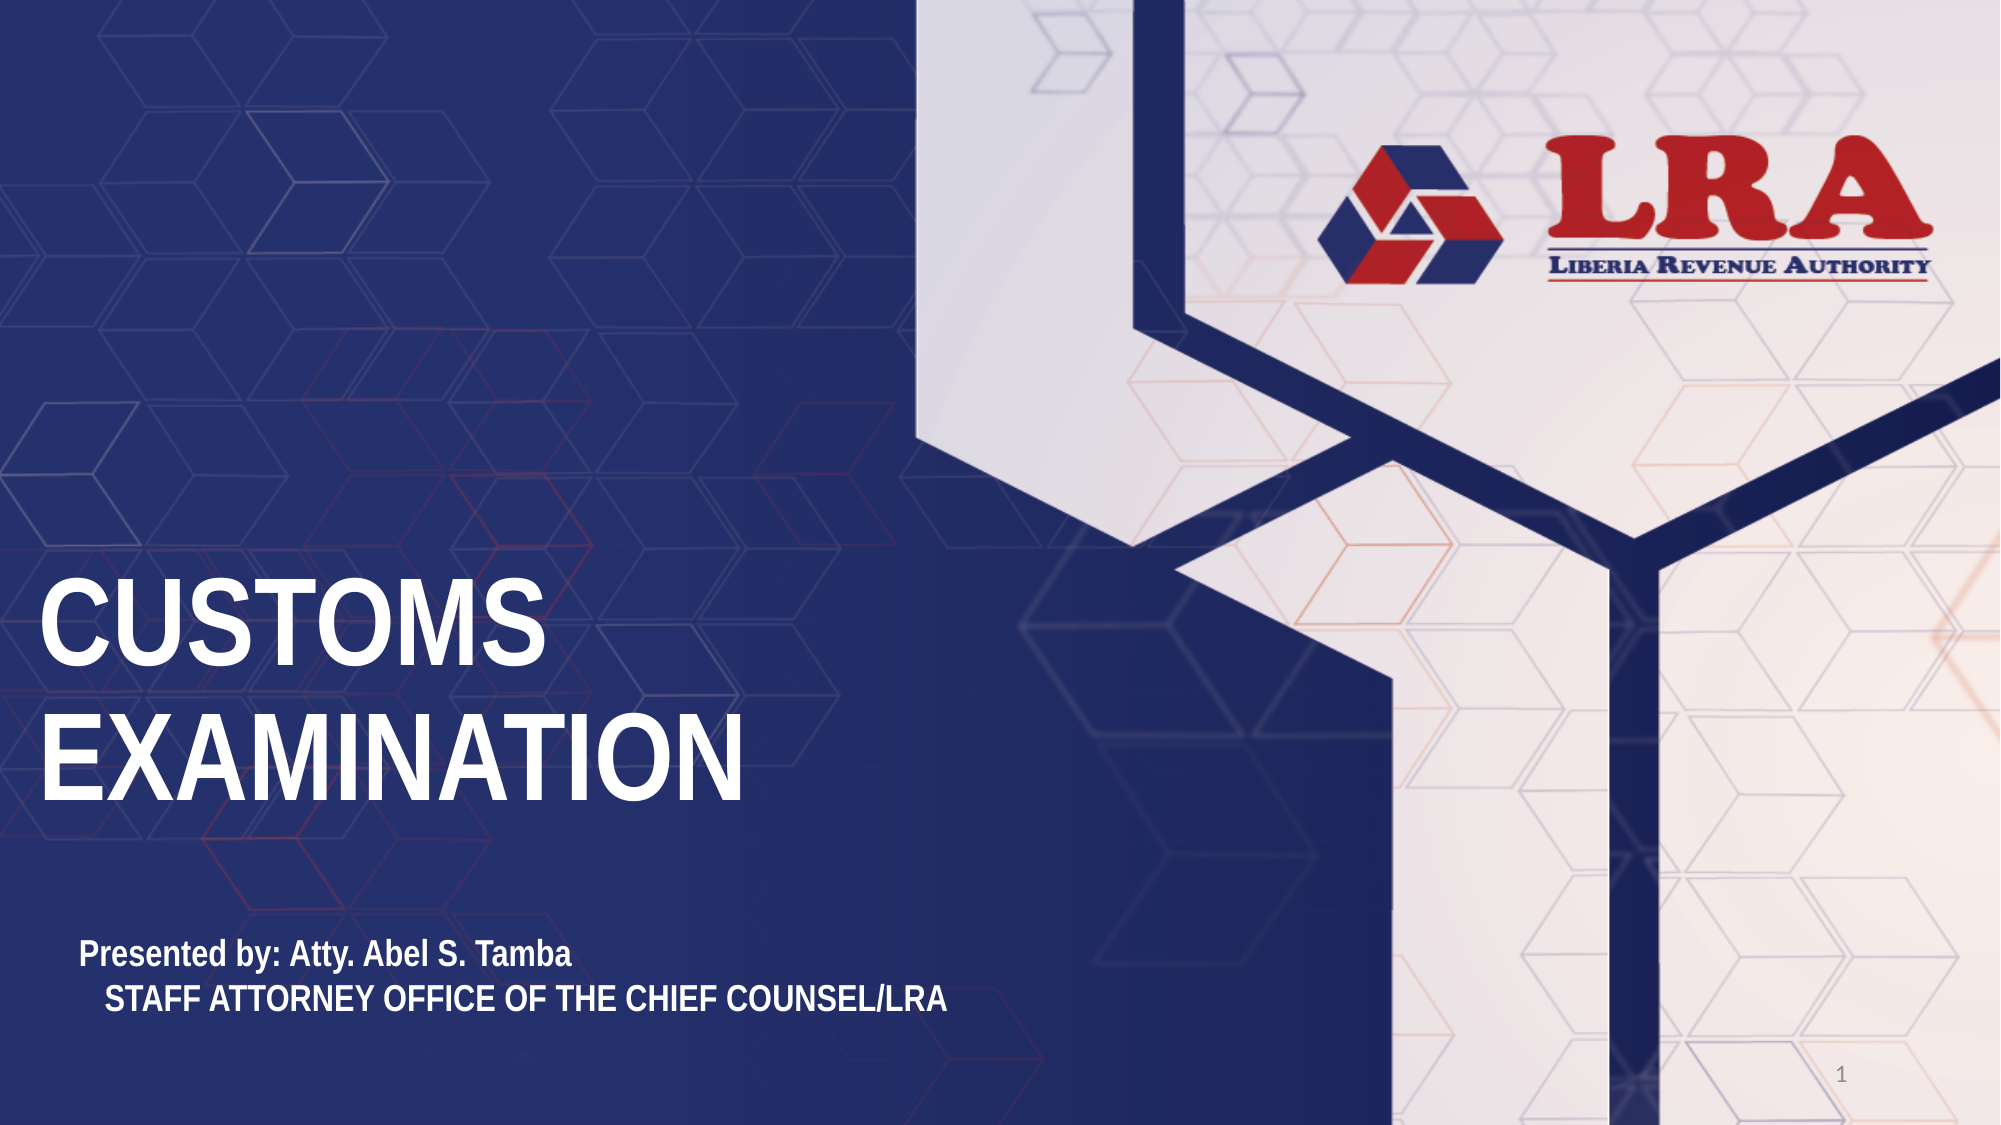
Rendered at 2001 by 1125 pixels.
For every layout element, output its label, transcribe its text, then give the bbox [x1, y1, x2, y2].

picture [0, 0, 2001, 1125]
title CUSTOMS EXAMINATION [23, 259, 1027, 835]
text_box Presented by: Atty. Abel S. Tamba STAFF ATTORNEY OFFICE OF THE CHIEF COUNSEL/LRA [64, 921, 1129, 1026]
slide_number 1 [1412, 1042, 1863, 1103]
